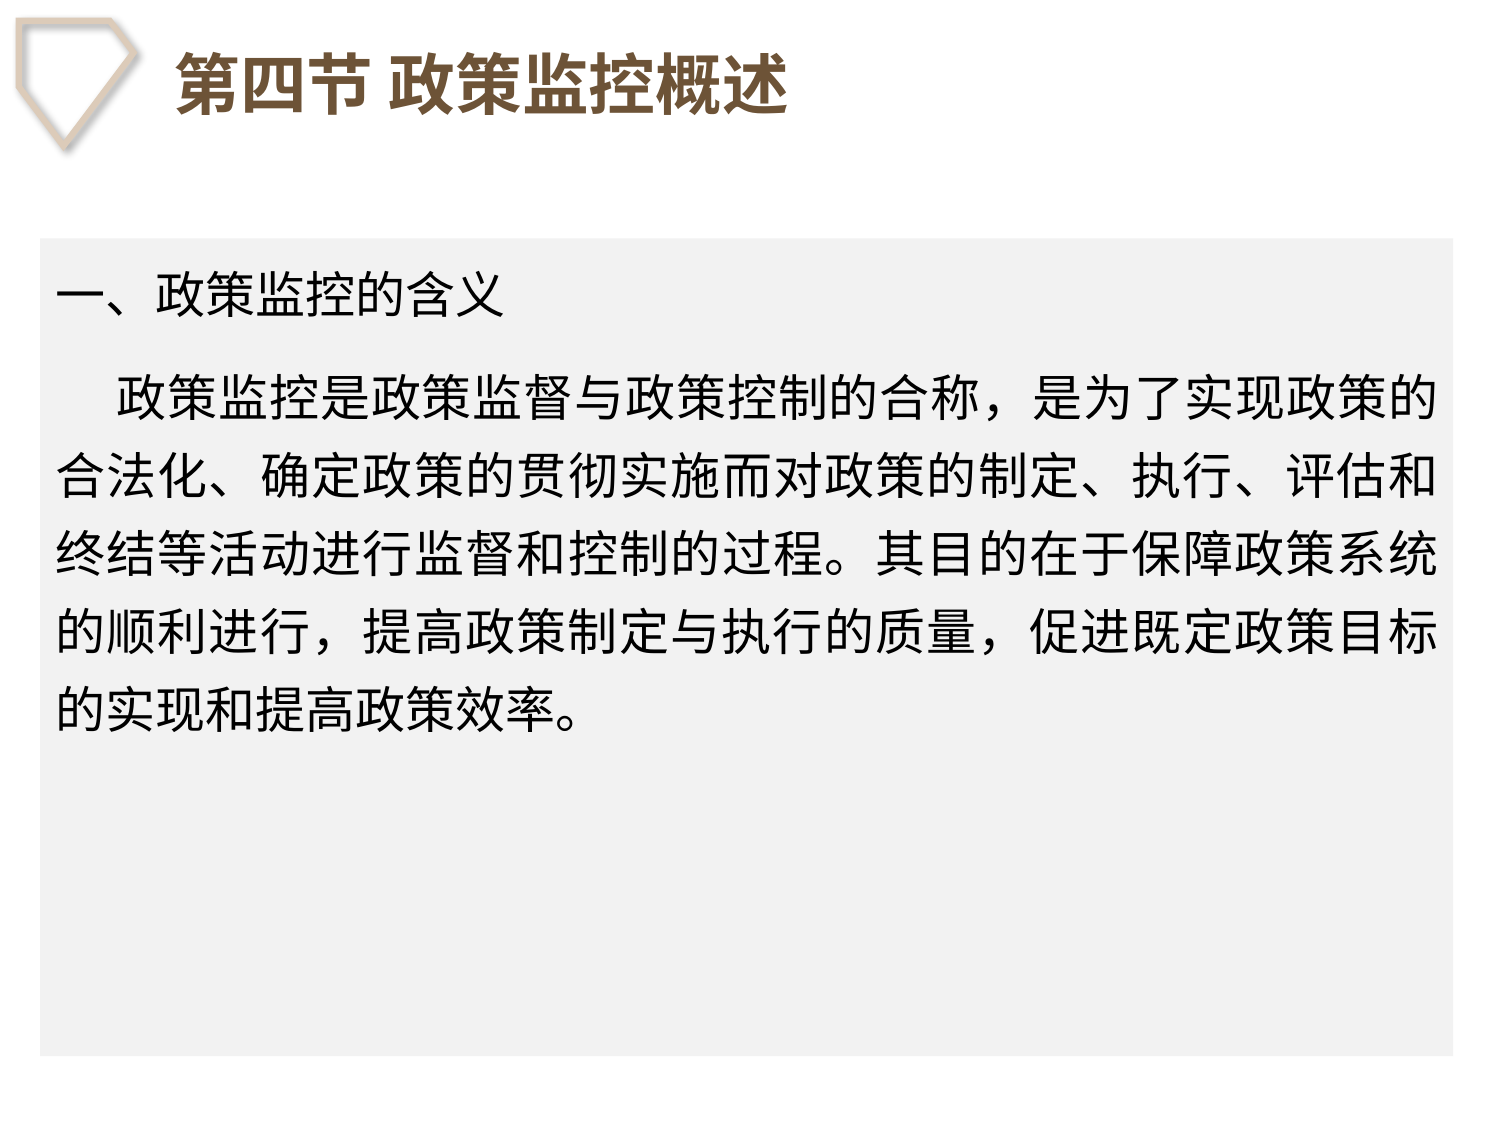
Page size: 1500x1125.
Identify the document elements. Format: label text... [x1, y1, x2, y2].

list 一、政策监控的含义 政策监控是政策监督与政策控制的合称，是为了实现政策的合法化、确定政策的贯彻实施而对政策的制定、执行、评估和终结等活动进行监督和控制的过程。其目的在于保障政策系统的顺利进行，提高政策制定与执行的质量，促进既定政策目标的实现和提高政策效率。 [40, 238, 1454, 1057]
title 第四节 政策监控概述 [158, 18, 1456, 159]
